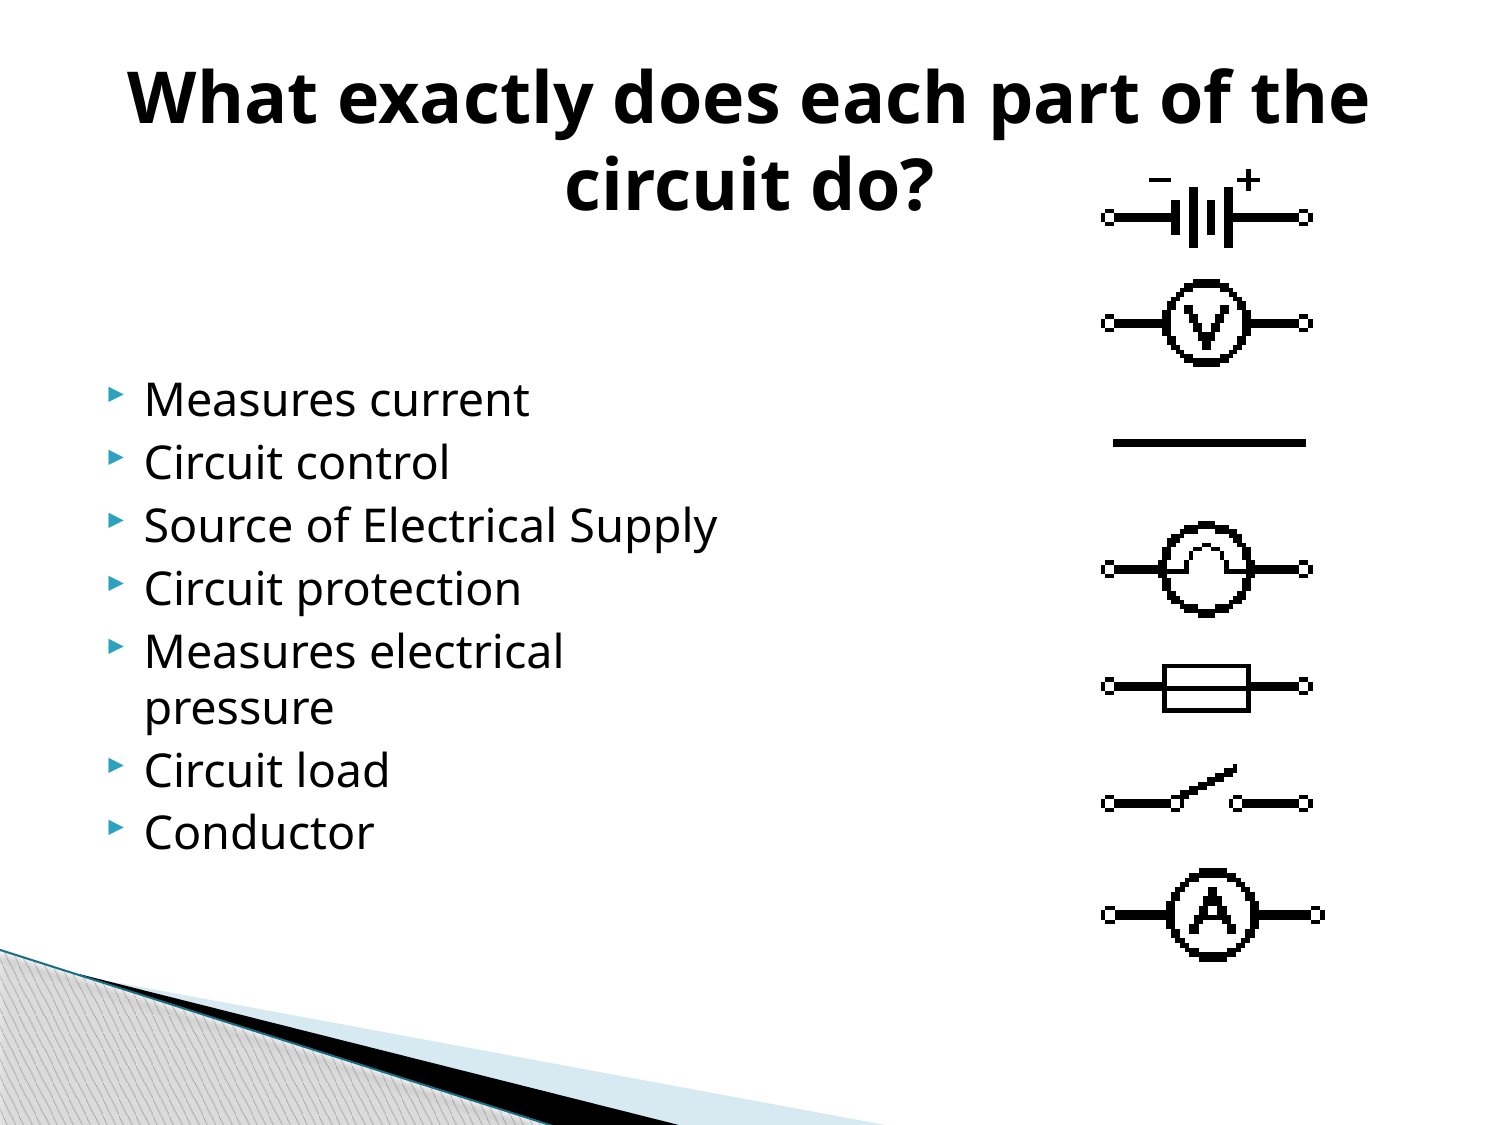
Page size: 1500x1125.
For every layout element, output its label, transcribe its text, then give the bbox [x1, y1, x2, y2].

text_box Measures current Circuit control Source of Electrical Supply Circuit protection Measures electrical pressure Circuit load Conductor [75, 236, 738, 884]
text_box What exactly does each part of the circuit do? [74, 44, 1425, 233]
picture [1101, 116, 1325, 1032]
